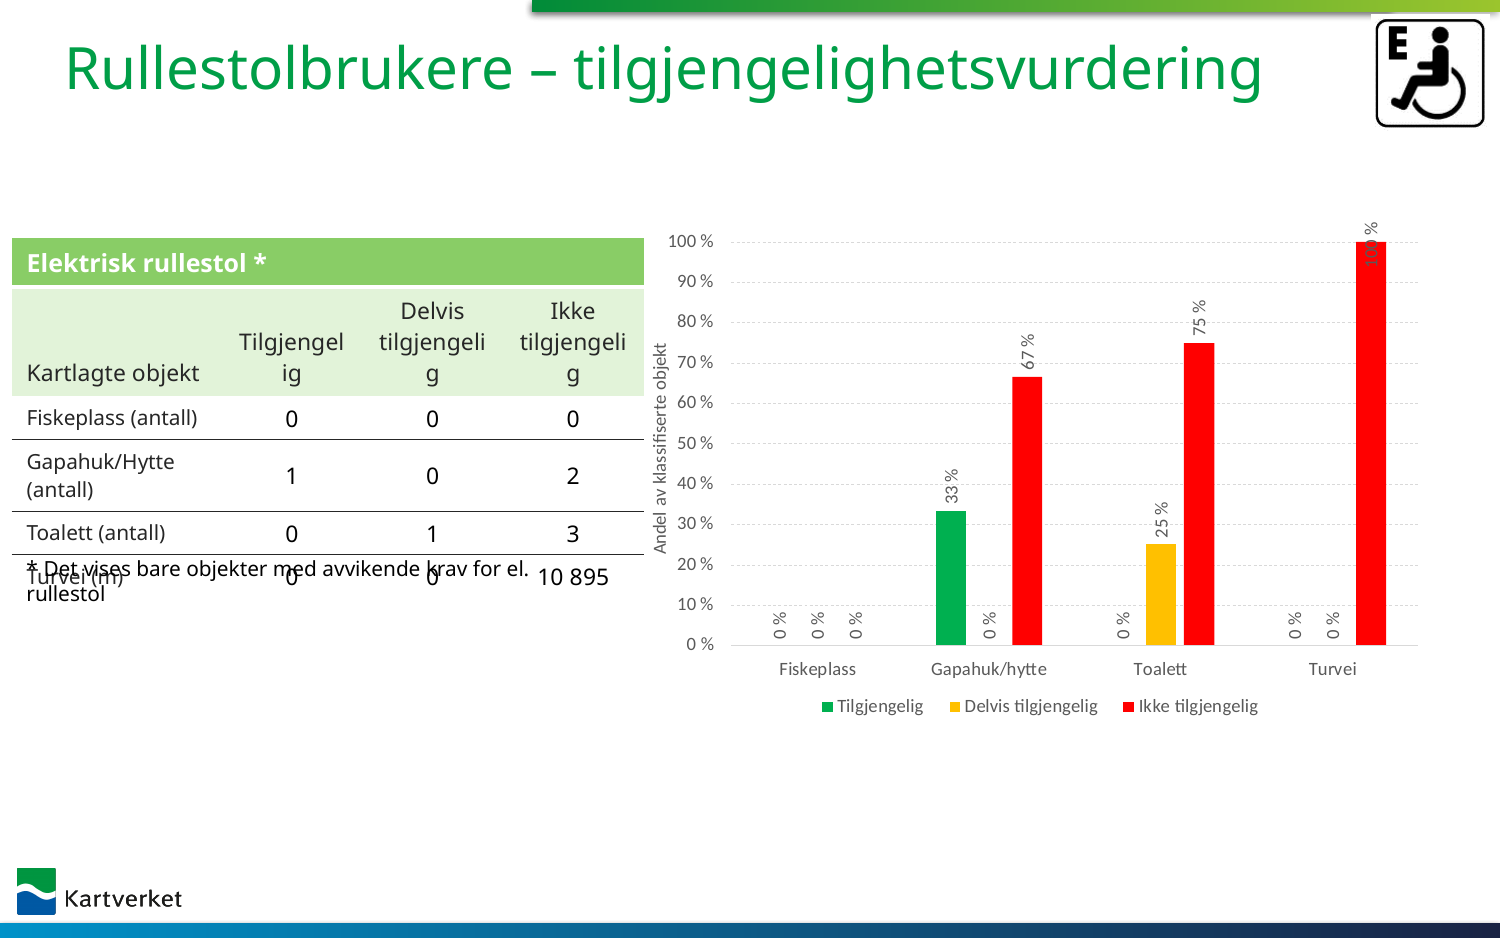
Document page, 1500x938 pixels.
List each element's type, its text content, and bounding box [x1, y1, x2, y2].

table_cell 0 [362, 396, 503, 439]
table_cell Kartlagte objekt [12, 289, 222, 396]
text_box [1371, 13, 1491, 133]
table_cell Tilgjengelig [222, 289, 362, 396]
table_cell 3 [503, 512, 638, 554]
table_cell 1 [222, 440, 362, 511]
table_cell 0 [503, 396, 638, 439]
table_header Elektrisk rullestol * [12, 238, 638, 285]
table_cell 0 [362, 440, 503, 511]
picture [643, 218, 1429, 728]
table_cell 2 [503, 440, 638, 511]
table_cell 10 895 [597, 555, 638, 598]
table_cell Toalett (antall) [12, 512, 222, 548]
table_cell Delvis tilgjengelig [362, 289, 503, 396]
table_cell Gapahuk/Hytte (antall) [12, 440, 222, 511]
table_cell 0 [222, 512, 362, 548]
table_cell Fiskeplass (antall) [12, 396, 222, 439]
text_box Rullestolbrukere – tilgjengelighetsvurdering [49, 12, 1372, 109]
text_box * Det vises bare objekter med avvikende krav for el. rullestol [11, 548, 597, 613]
table_cell Ikke tilgjengelig [503, 289, 638, 396]
table_cell 0 [222, 396, 362, 439]
table_cell 1 [362, 512, 503, 548]
